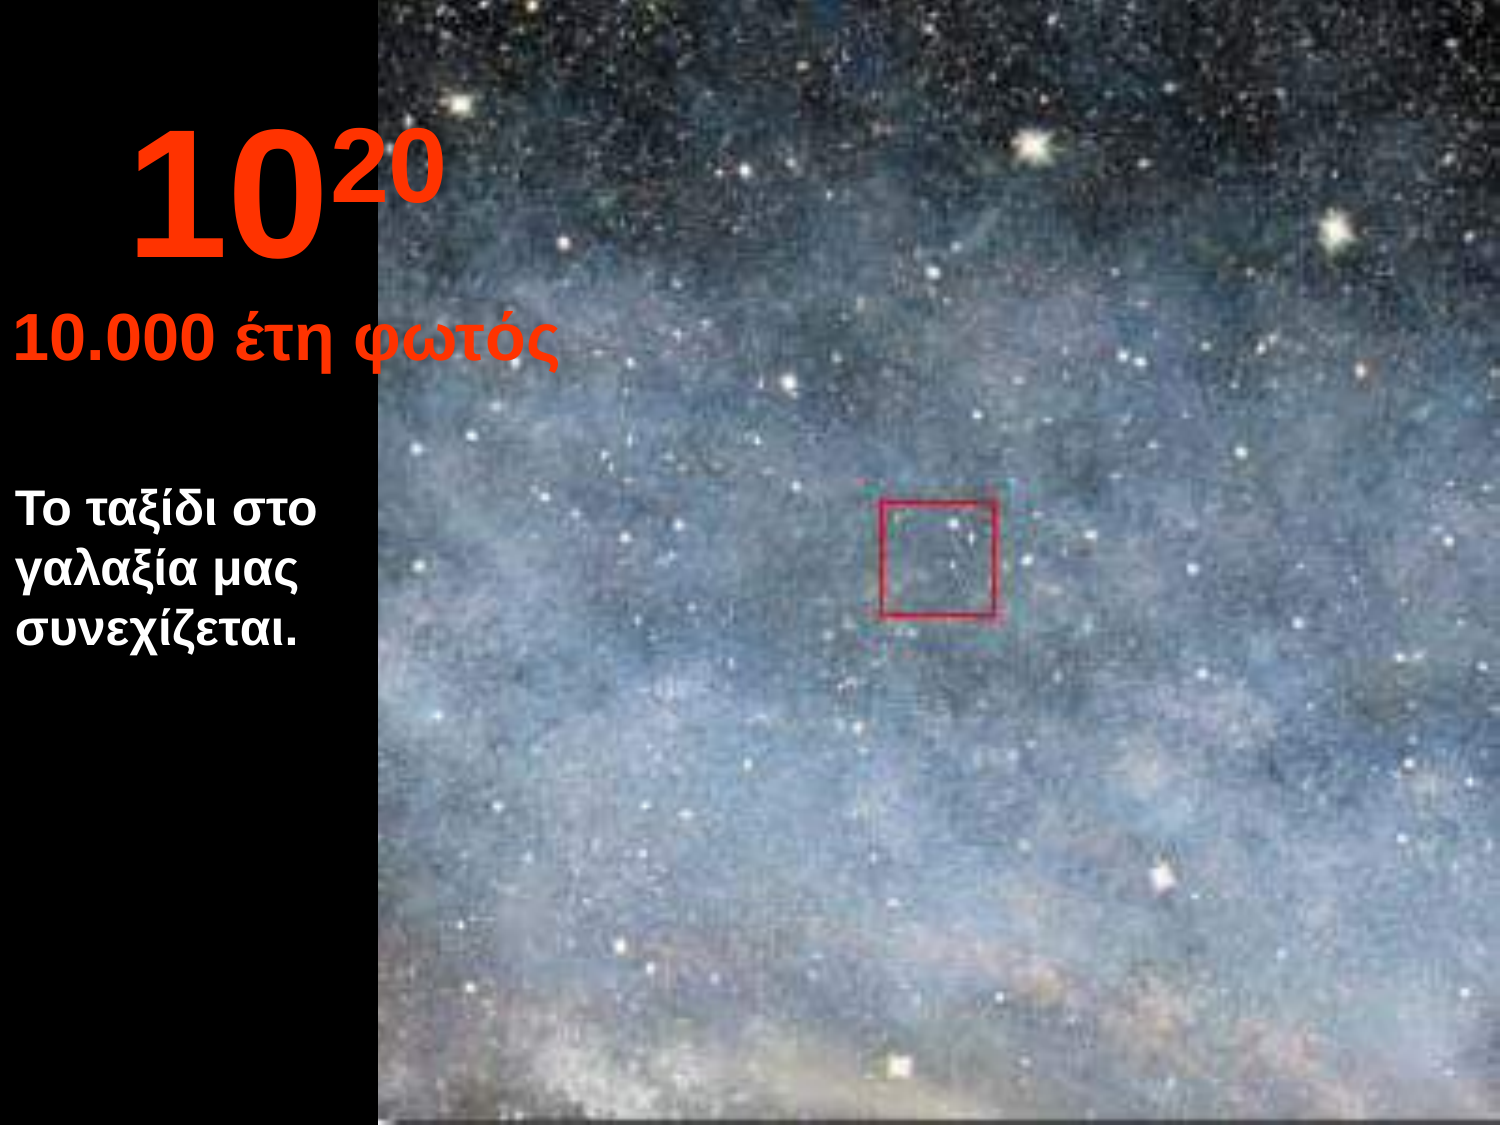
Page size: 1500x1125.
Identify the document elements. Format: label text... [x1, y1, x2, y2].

text_box Το ταξίδι στο γαλαξία μας συνεχίζεται. [0, 467, 373, 663]
picture [378, 0, 1500, 1125]
text_box 1020 10.000 έτη φωτός [0, 66, 373, 381]
